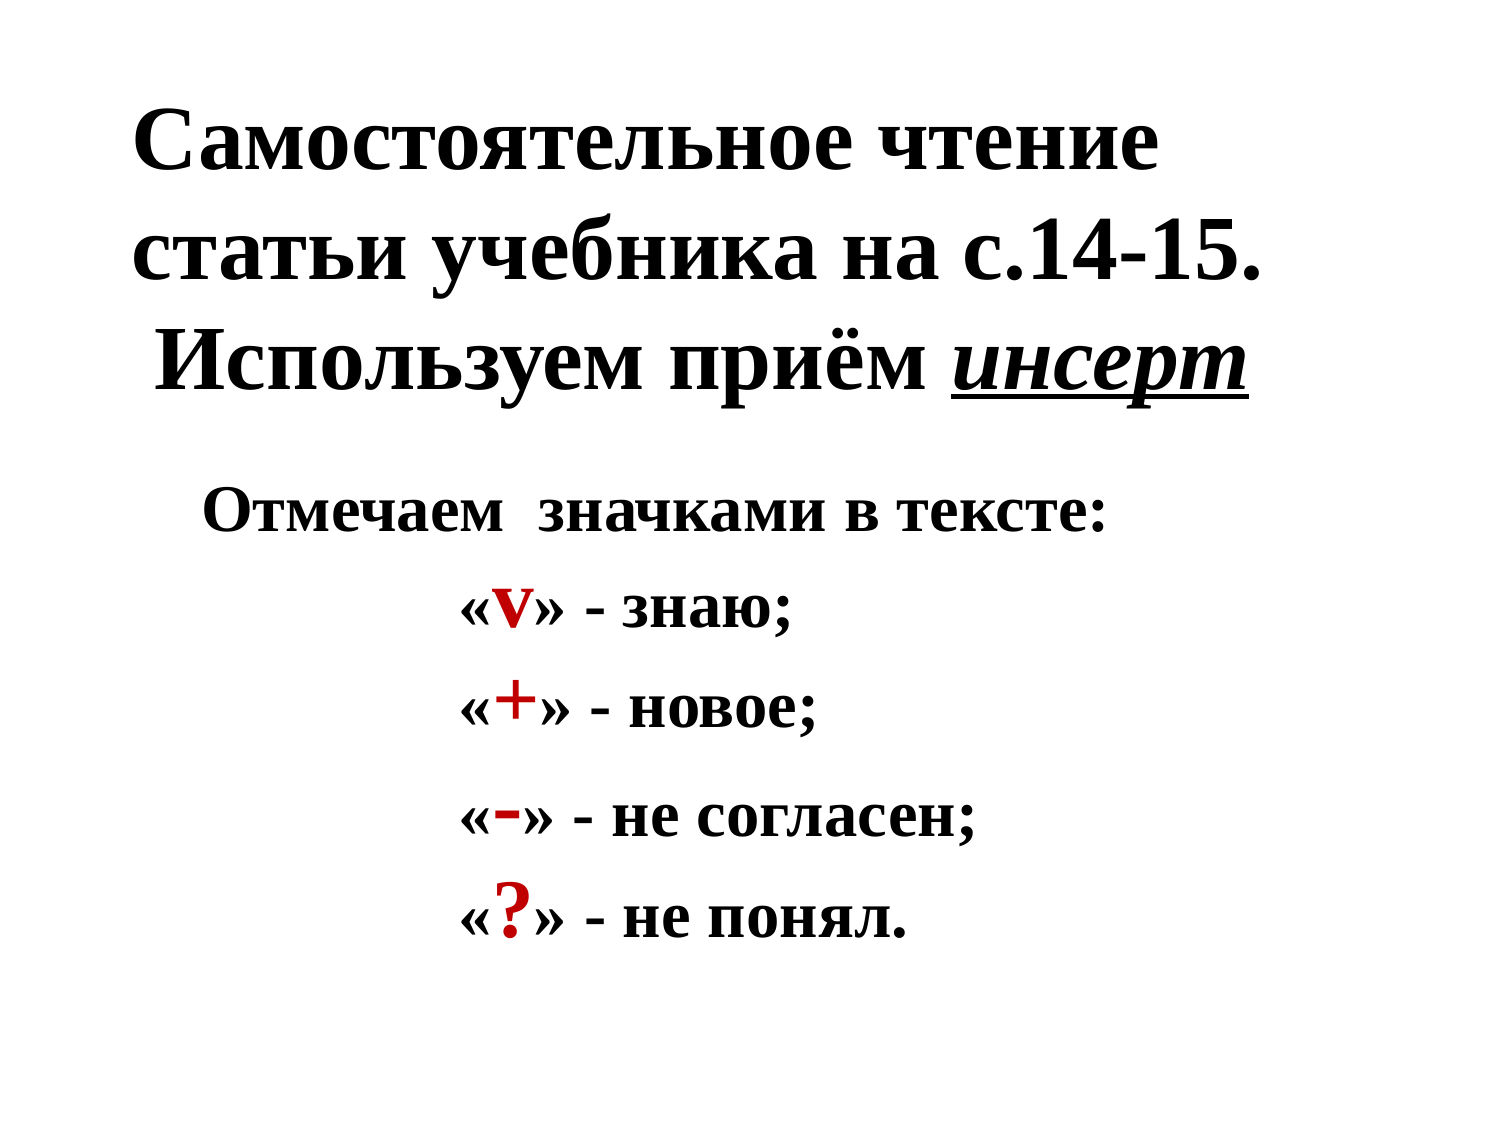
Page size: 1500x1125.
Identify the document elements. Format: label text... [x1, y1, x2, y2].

text_box Самостоятельное чтение статьи учебника на с.14-15. Используем приём инсерт [117, 70, 1407, 415]
text_box Отмечаем значками в тексте: «v» - знаю; «+» - новое; «-» - не согласен; «?» - не понял. [164, 457, 1149, 962]
